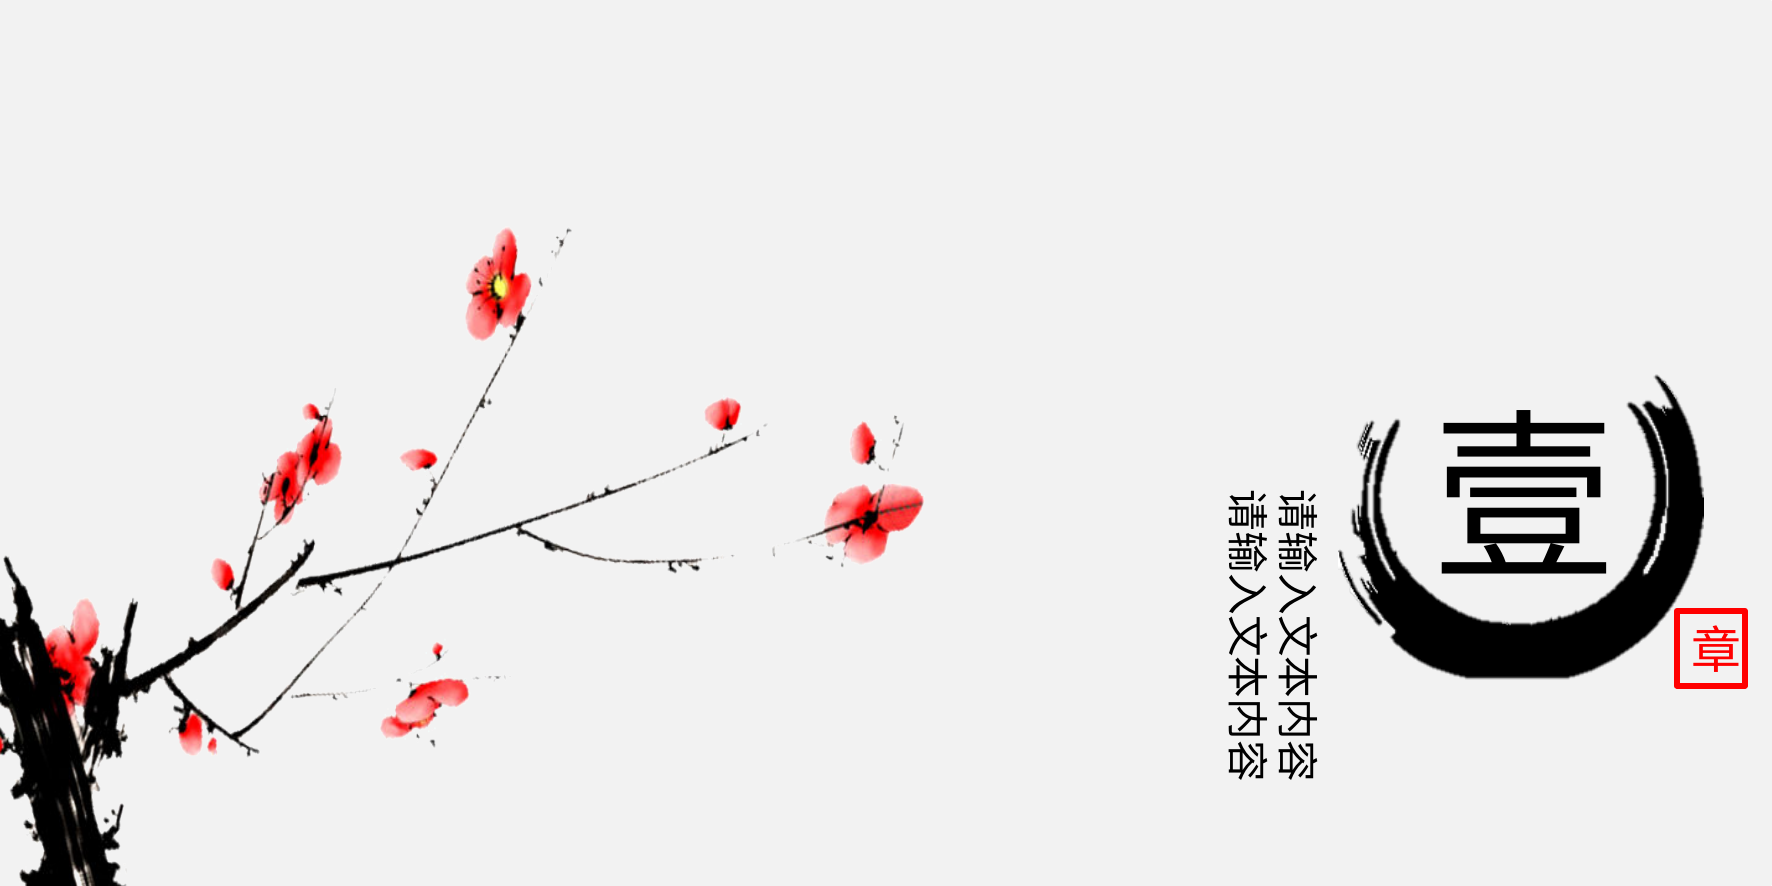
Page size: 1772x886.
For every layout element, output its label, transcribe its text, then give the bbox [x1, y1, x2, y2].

text_box 章 [1676, 610, 1745, 686]
picture [1338, 373, 1704, 684]
picture [0, 212, 967, 886]
text_box 请输入文本内容 请输入文本内容 [1200, 475, 1332, 804]
